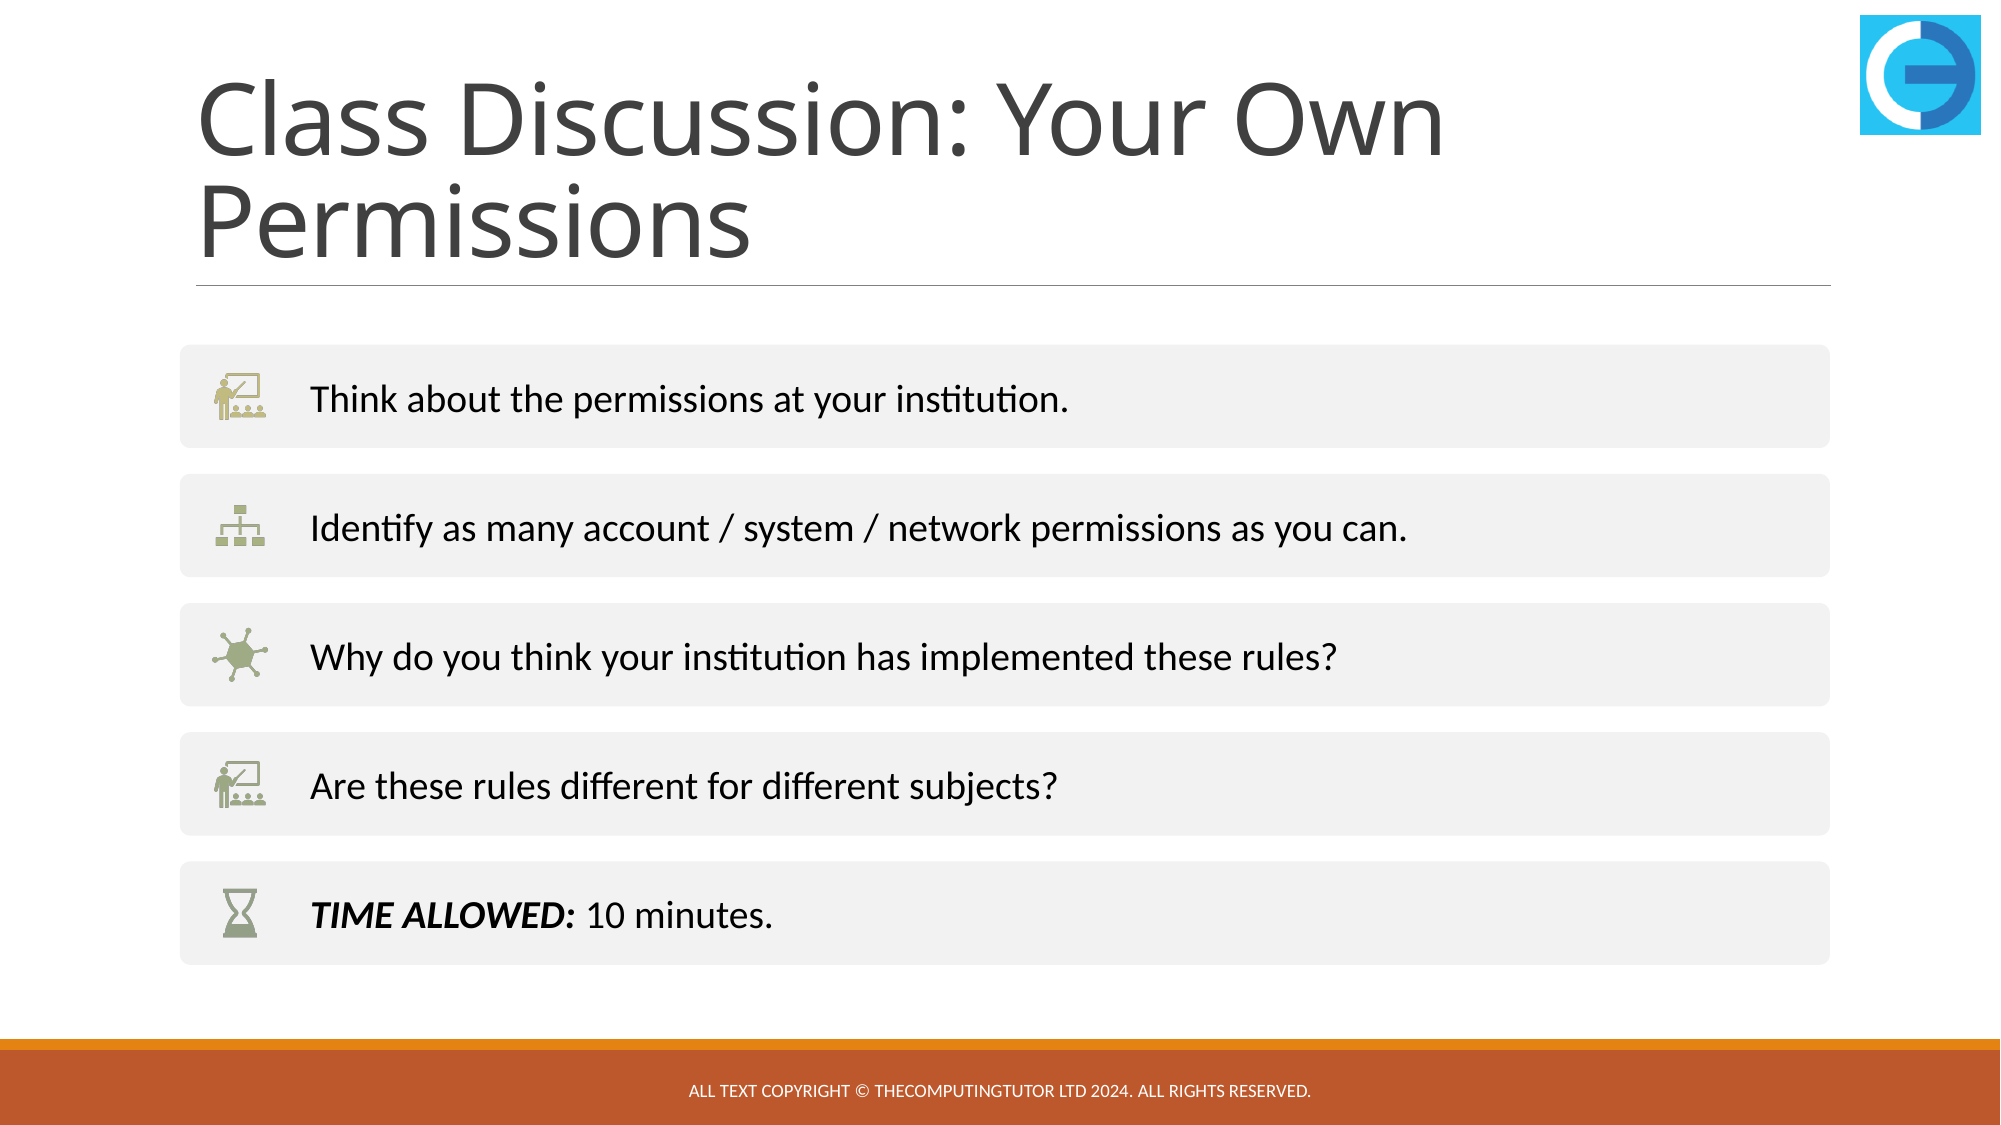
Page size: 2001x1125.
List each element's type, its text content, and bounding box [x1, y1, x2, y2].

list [179, 343, 1831, 966]
title Class Discussion: Your Own Permissions [180, 47, 1830, 285]
footer All text copyright © TheComputingTutor Ltd 2024. All rights Reserved. [604, 1059, 1396, 1120]
picture [1860, 15, 1981, 135]
